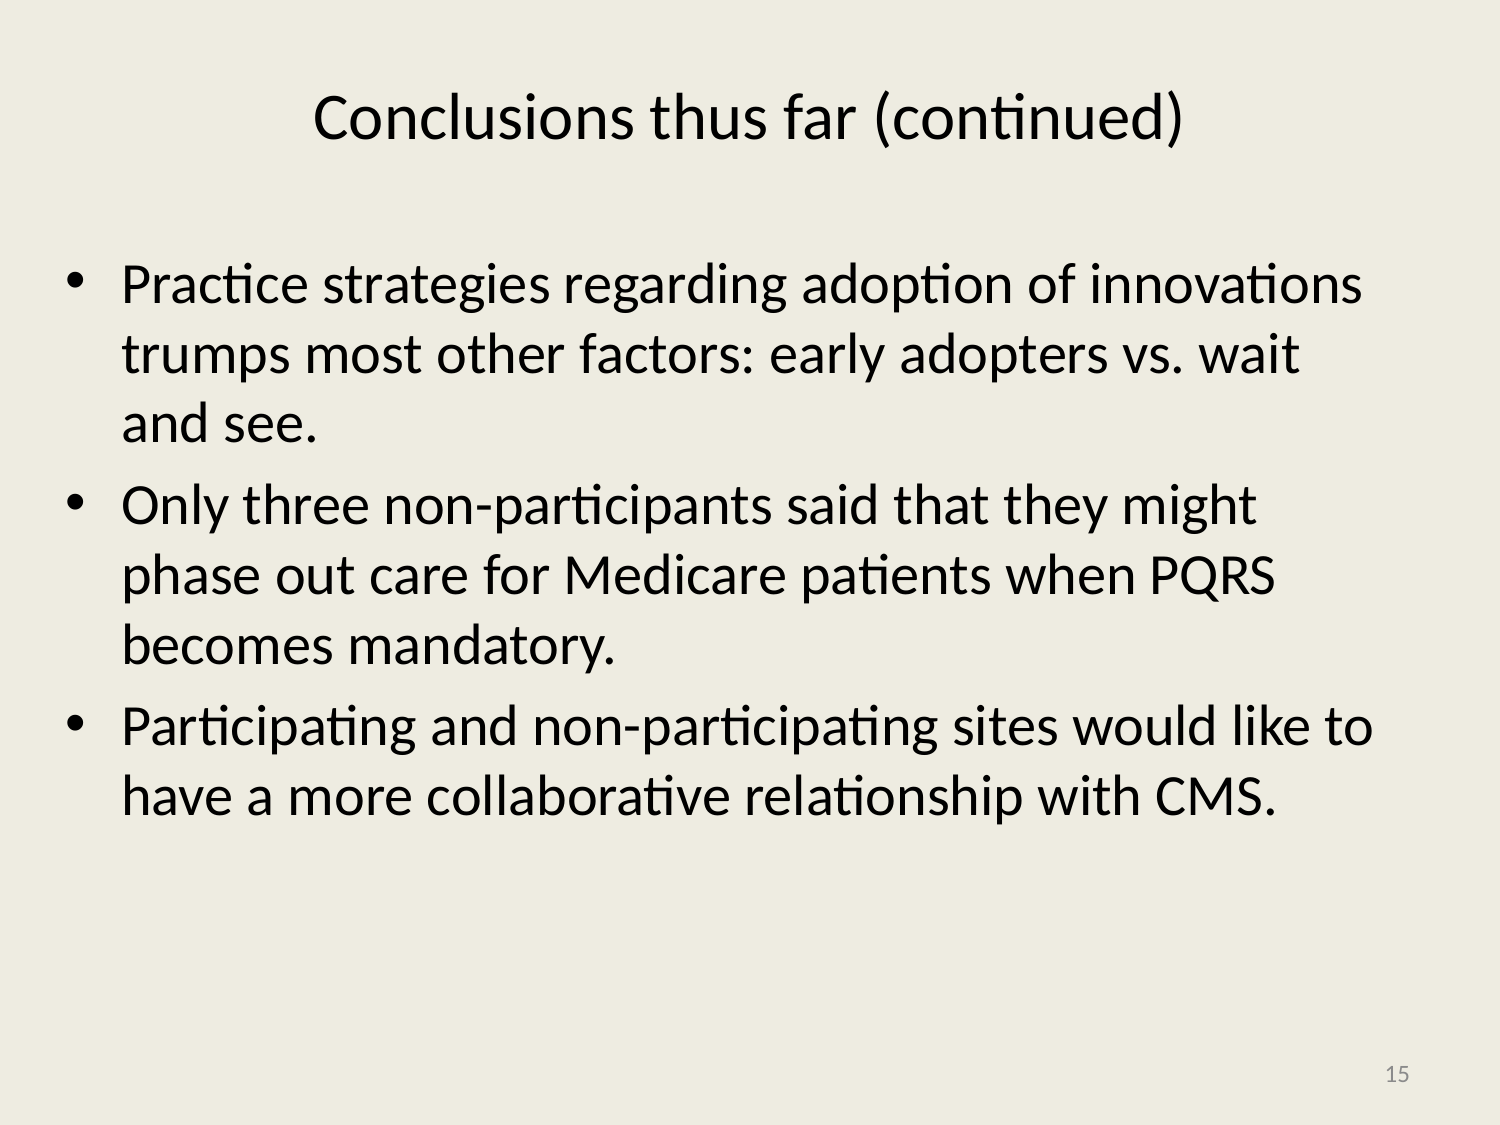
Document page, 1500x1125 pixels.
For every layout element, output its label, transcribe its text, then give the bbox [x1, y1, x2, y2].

title Conclusions thus far (continued) [75, 50, 1425, 175]
list Practice strategies regarding adoption of innovations trumps most other factors: early adopters vs. wait and see. Only three non-participants said that they might phase out care for Medicare patients when PQRS becomes mandatory. Participating and non-participating sites would like to have a more collaborative relationship with CMS. [50, 237, 1400, 975]
slide_number 15 [1074, 1042, 1425, 1103]
